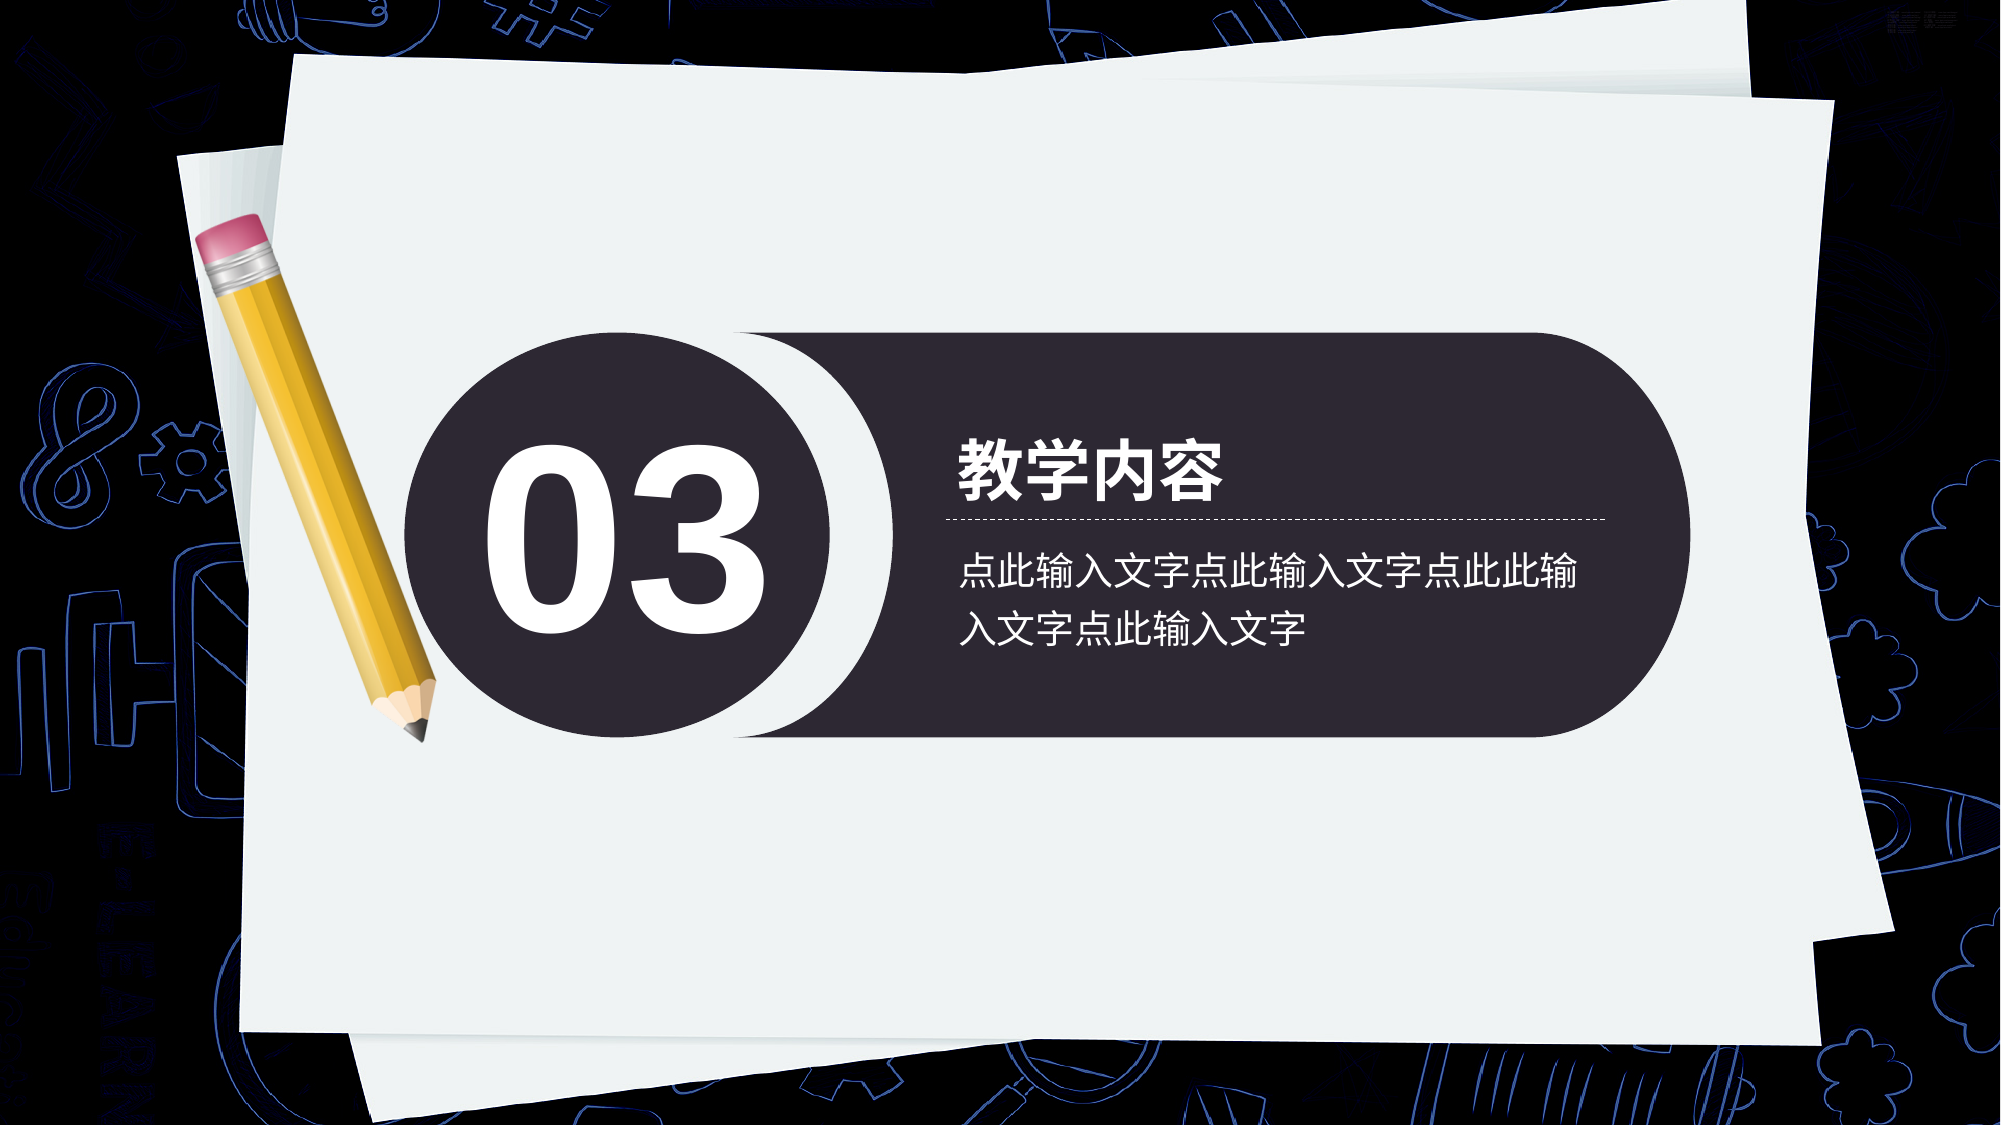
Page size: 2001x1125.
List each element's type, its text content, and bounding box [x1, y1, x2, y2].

text_box [515, 331, 719, 356]
text_box [733, 331, 1692, 739]
picture [0, 0, 2001, 1125]
text_box 教学内容 [943, 401, 1385, 516]
text_box 点此输入文字点此输入文字点此此输 入文字点此输入文字 [943, 527, 1637, 659]
text_box [501, 692, 753, 739]
text_box 03 [501, 356, 789, 692]
text_box [789, 414, 831, 656]
